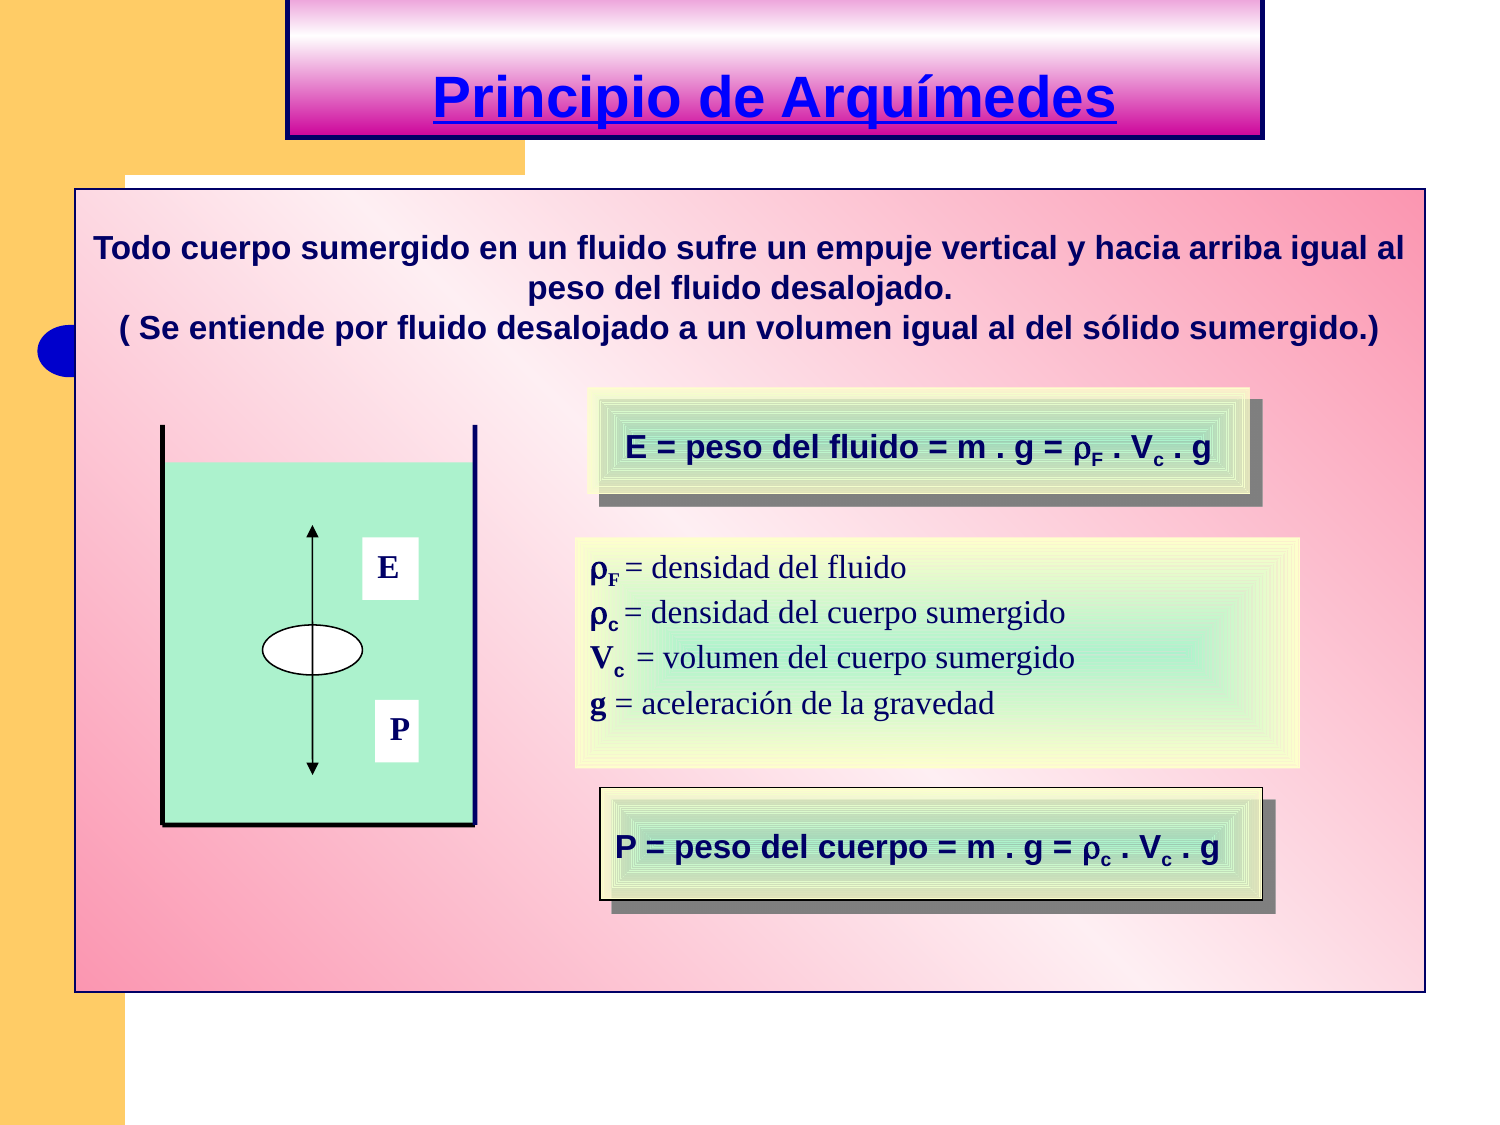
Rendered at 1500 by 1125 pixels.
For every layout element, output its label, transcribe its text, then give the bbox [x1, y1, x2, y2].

text_box rF = densidad del fluido rc = densidad del cuerpo sumergido Vc = volumen del cuerpo sumergido g = aceleración de la gravedad [575, 537, 1300, 769]
text_box E [362, 537, 419, 600]
text_box E = peso del fluido = m . g = rF . Vc . g [587, 387, 1250, 494]
text_box [262, 624, 312, 675]
text_box [313, 624, 363, 675]
title Principio de Arquímedes [287, 0, 1263, 138]
text_box [306, 525, 319, 775]
text_box Todo cuerpo sumergido en un fluido sufre un empuje vertical y hacia arriba igual al peso del fluido desalojado. ( Se entiende por fluido desalojado a un volumen igual al del sólido sumergido.) [74, 188, 1425, 992]
text_box [163, 462, 475, 825]
text_box P = peso del cuerpo = m . g = rc . Vc . g [599, 787, 1263, 900]
text_box P [375, 699, 419, 763]
